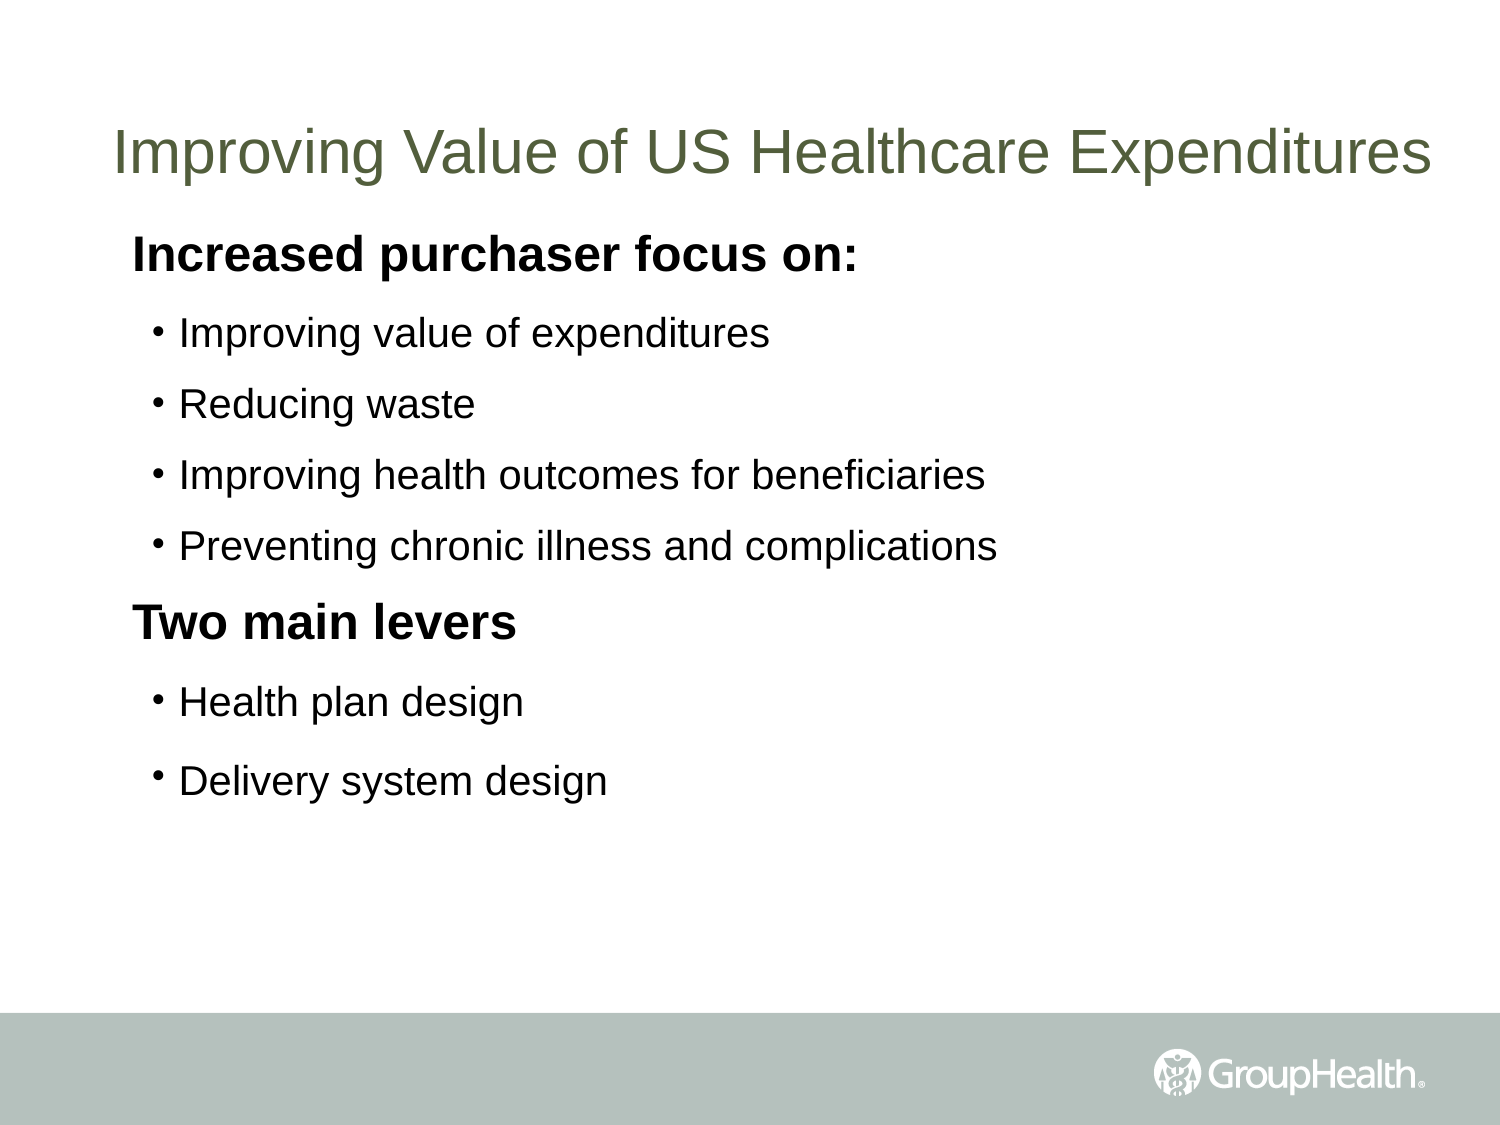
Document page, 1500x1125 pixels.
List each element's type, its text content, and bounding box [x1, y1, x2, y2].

title Improving Value of US Healthcare Expenditures [112, 83, 1476, 187]
picture [0, 0, 1500, 1125]
list Increased purchaser focus on: Improving value of expenditures Reducing waste Improving health outcomes for beneficiaries Preventing chronic illness and complications Two main levers Health plan design Delivery system design [131, 221, 1409, 955]
